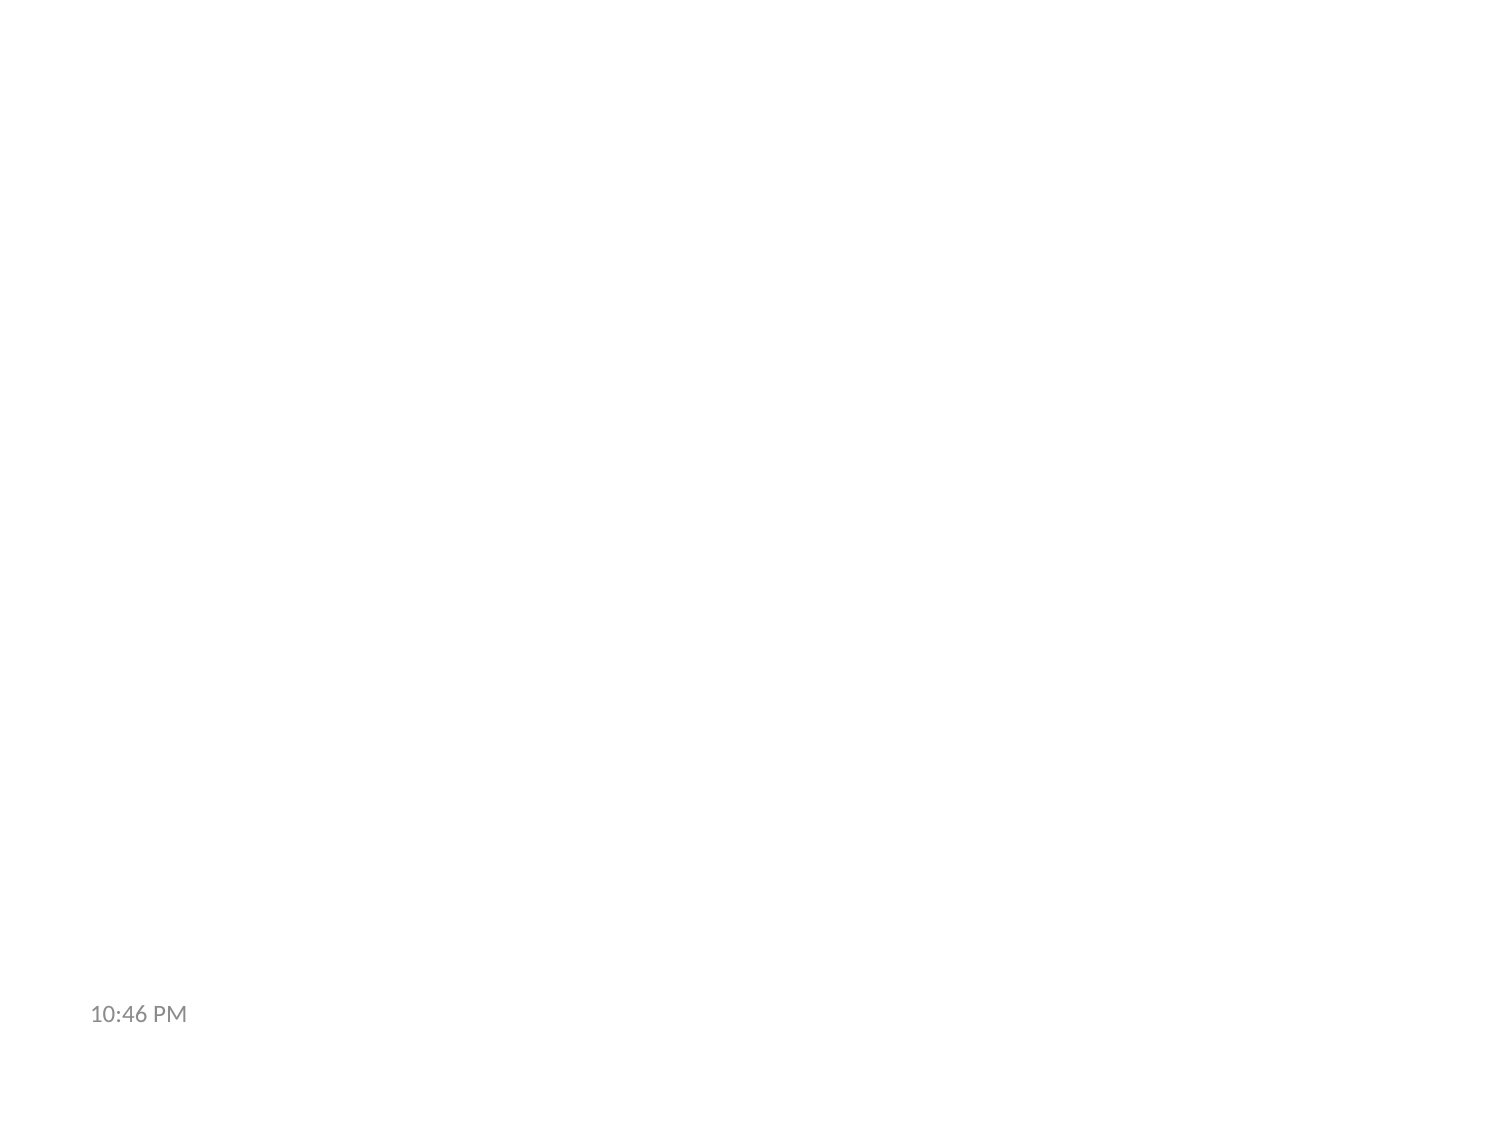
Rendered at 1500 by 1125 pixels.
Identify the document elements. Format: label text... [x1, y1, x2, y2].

text_box 3:35 PM [75, 982, 425, 1043]
